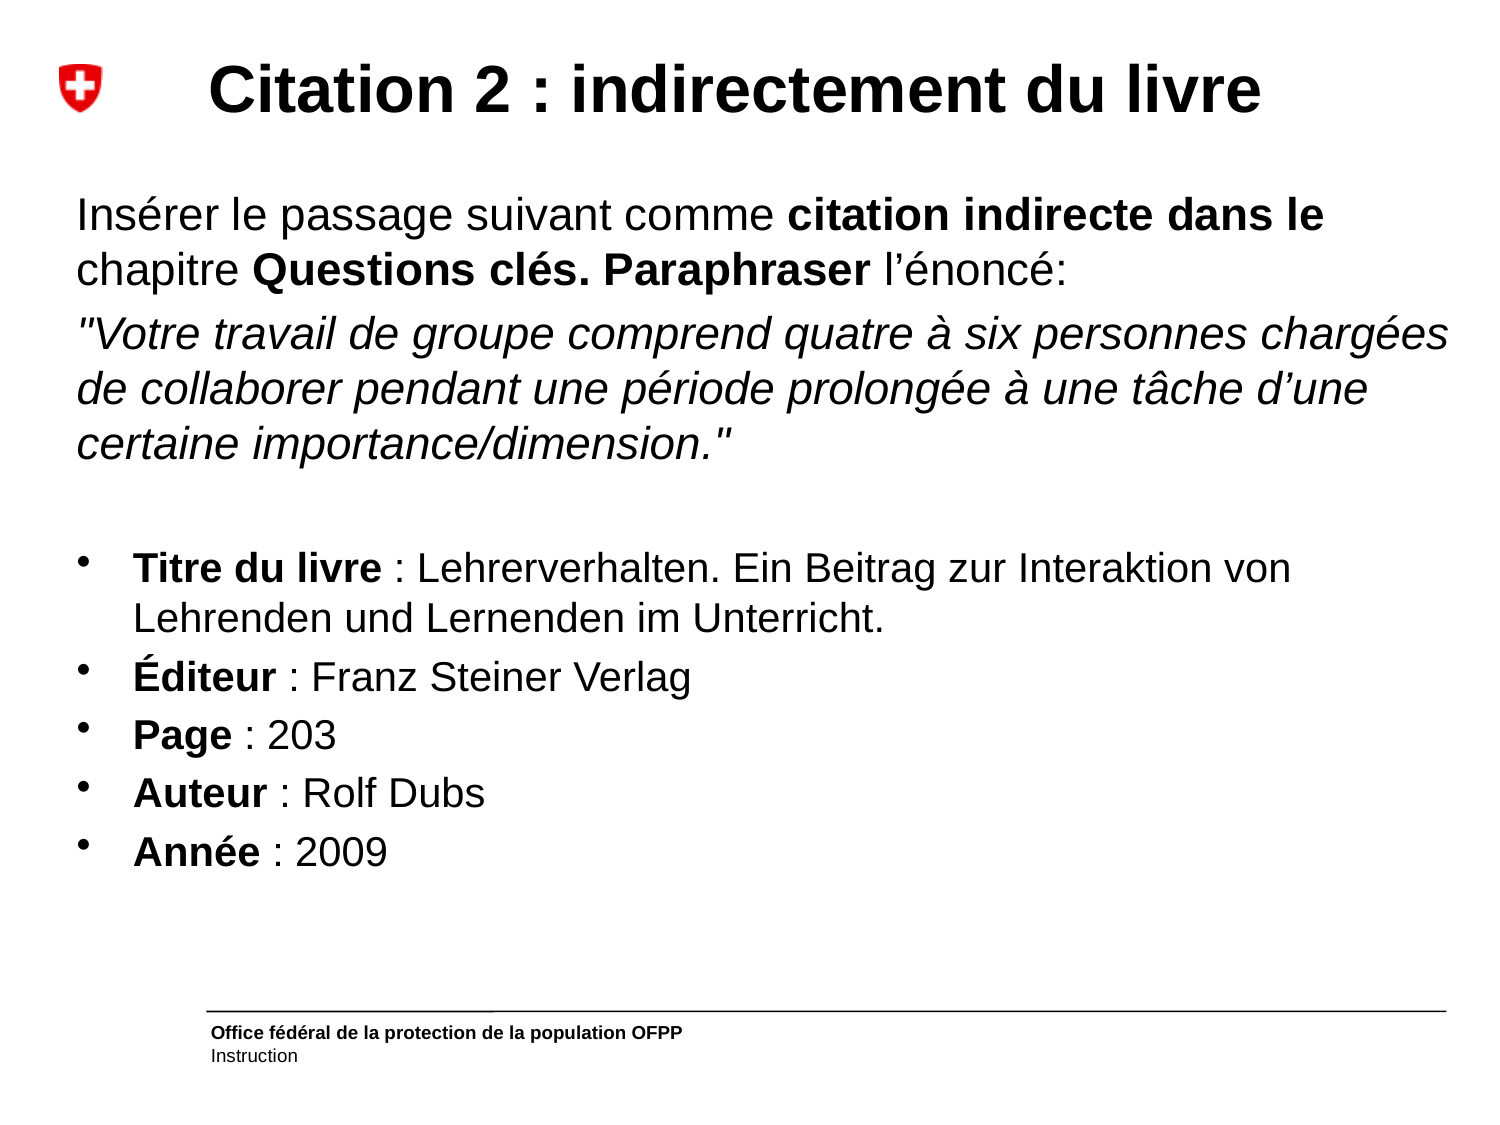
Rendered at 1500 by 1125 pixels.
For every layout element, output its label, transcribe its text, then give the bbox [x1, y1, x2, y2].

title Citation 2 : indirectement du livre [207, 45, 1433, 184]
picture [59, 64, 103, 114]
list Insérer le passage suivant comme citation indirecte dans le chapitre Questions clés. Paraphraser l’énoncé: "Votre travail de groupe comprend quatre à six personnes chargées de collaborer pendant une période prolongée à une tâche d’une certaine importance/dimension." Titre du livre : Lehrerverhalten. Ein Beitrag zur Interaktion von Lehrenden und Lernenden im Unterricht. Éditeur : Franz Steiner Verlag Page : 203 Auteur : Rolf Dubs Année : 2009 [76, 184, 1483, 1012]
